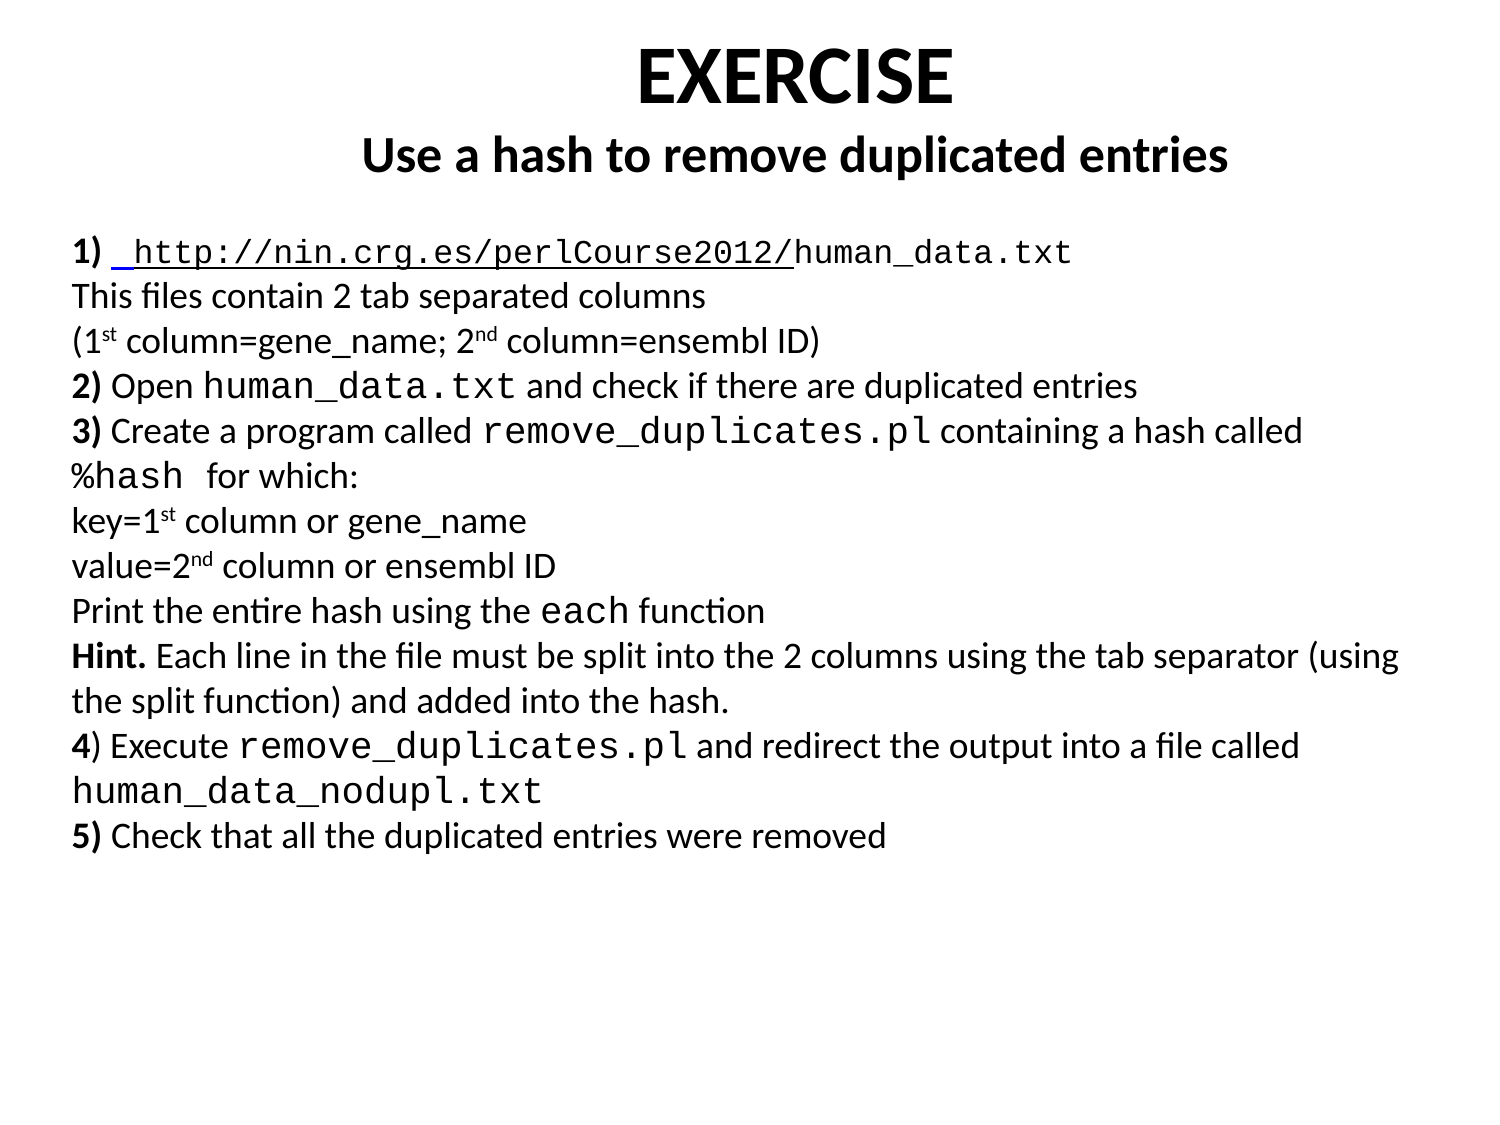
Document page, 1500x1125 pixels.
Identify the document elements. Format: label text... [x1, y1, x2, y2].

text_box EXERCISE Use a hash to remove duplicated entries [274, 7, 1317, 173]
text_box 1) http://nin.crg.es/perlCourse2012/human_data.txt This files contain 2 tab separated columns (1st column=gene_name; 2nd column=ensembl ID) 2) Open human_data.txt and check if there are duplicated entries 3) Create a program called remove_duplicates.pl containing a hash called %hash for which: key=1st column or gene_name value=2nd column or ensembl ID Print the entire hash using the each function Hint. Each line in the file must be split into the 2 columns using the tab separator (using the split function) and added into the hash. 4) Execute remove_duplicates.pl and redirect the output into a file called human_data_nodupl.txt 5) Check that all the duplicated entries were removed [58, 219, 1433, 906]
